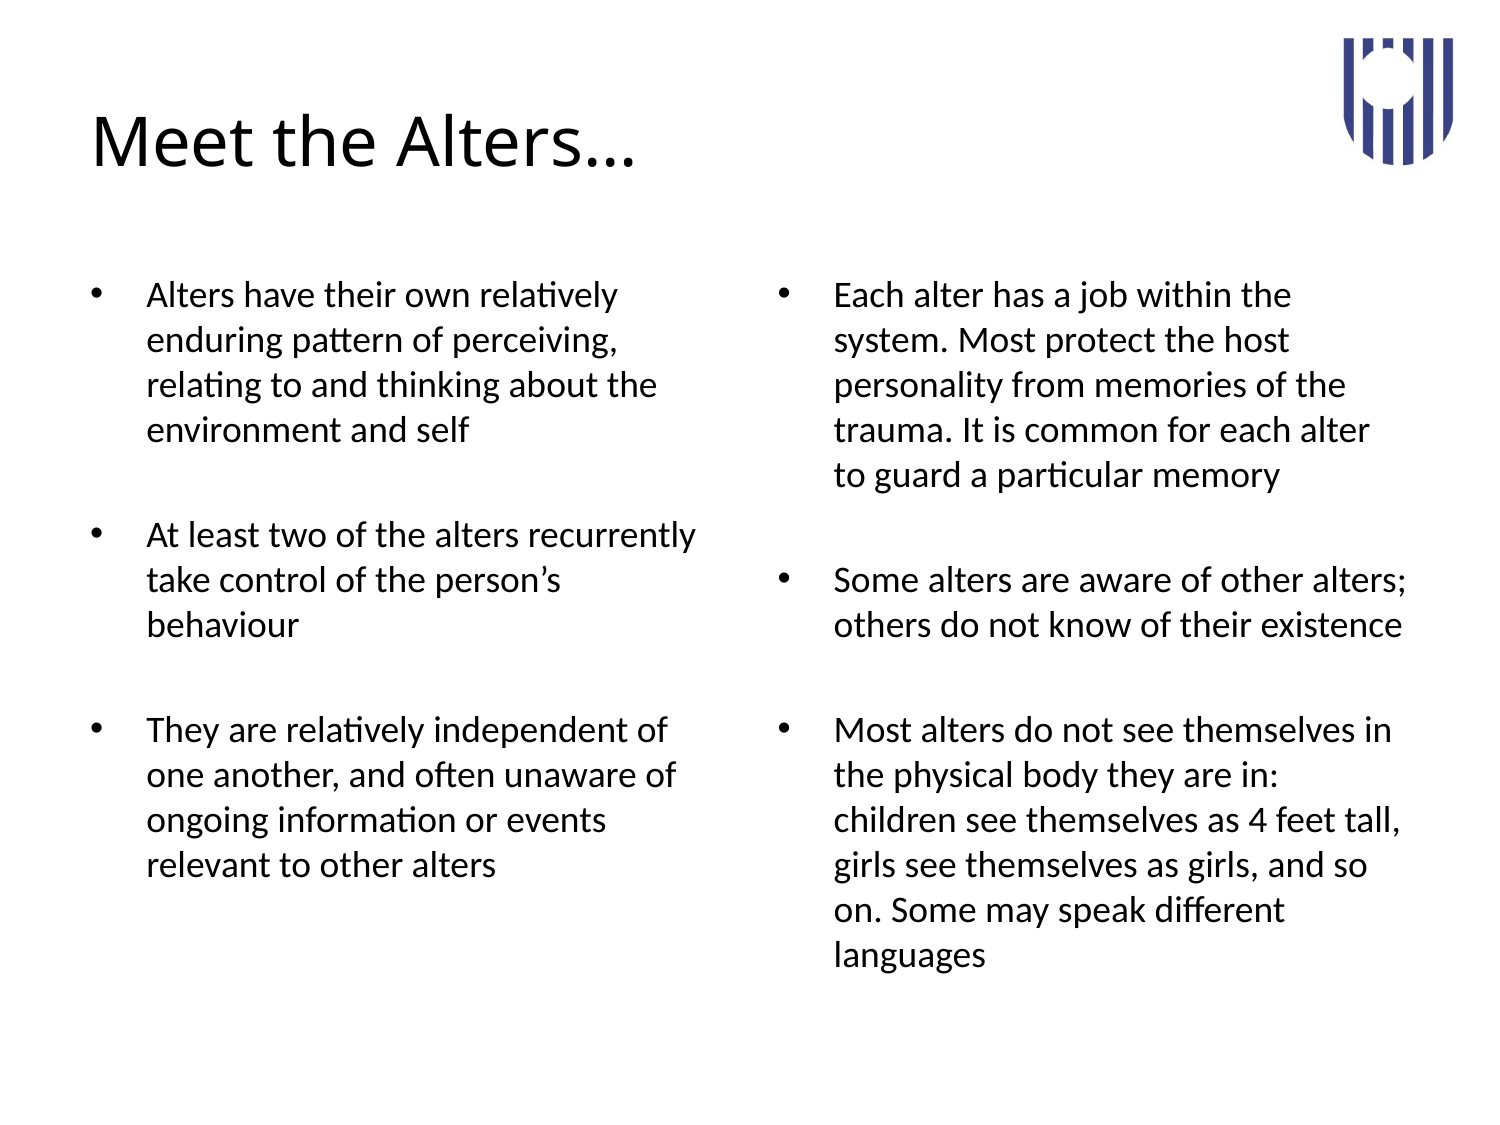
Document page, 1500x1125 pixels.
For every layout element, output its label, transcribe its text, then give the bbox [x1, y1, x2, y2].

title Meet the Alters… [75, 45, 1425, 233]
list Each alter has a job within the system. Most protect the host personality from memories of the trauma. It is common for each alter to guard a particular memory Some alters are aware of other alters; others do not know of their existence Most alters do not see themselves in the physical body they are in: children see themselves as 4 feet tall, girls see themselves as girls, and so on. Some may speak different languages [762, 262, 1425, 1005]
picture [1299, 7, 1499, 206]
list Alters have their own relatively enduring pattern of perceiving, relating to and thinking about the environment and self At least two of the alters recurrently take control of the person’s behaviour They are relatively independent of one another, and often unaware of ongoing information or events relevant to other alters [75, 262, 738, 1005]
